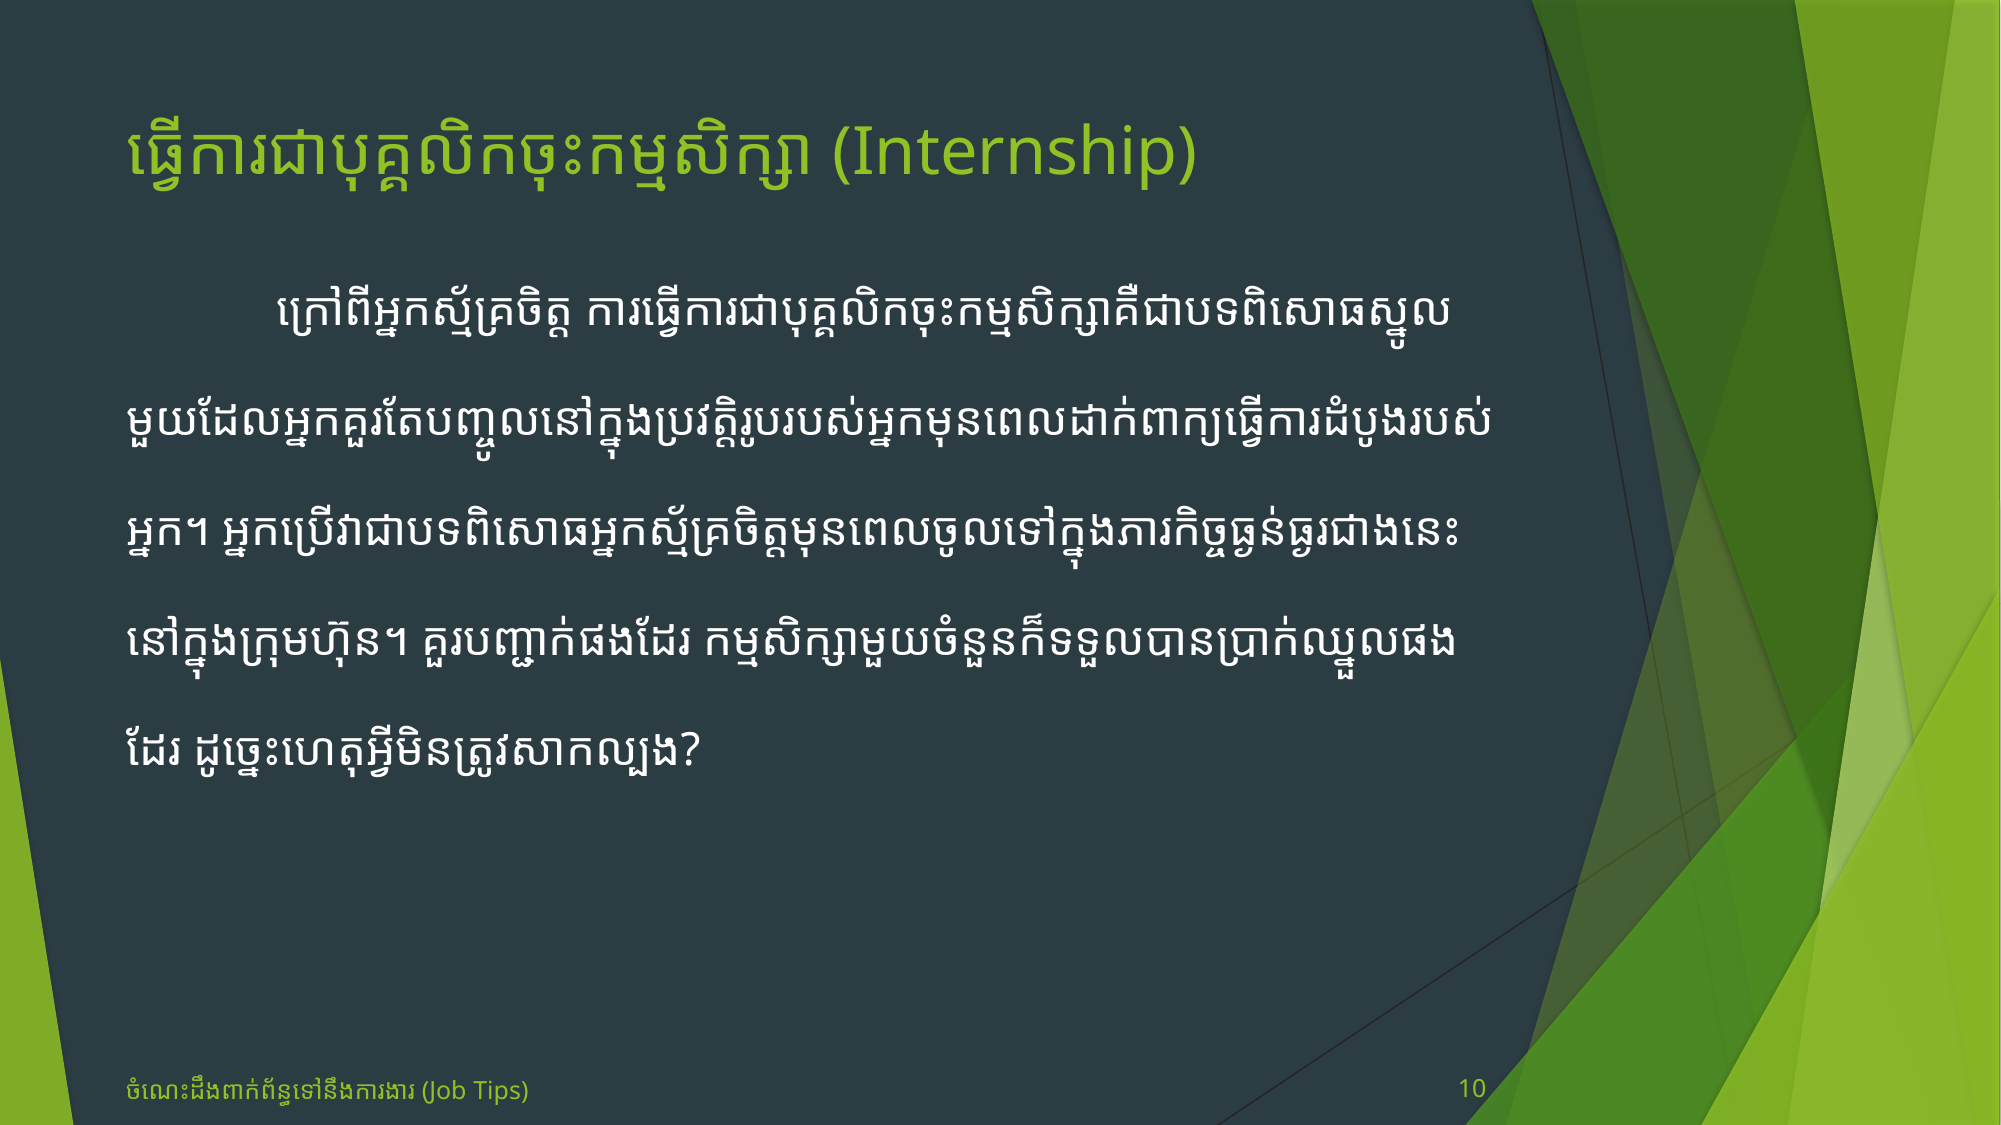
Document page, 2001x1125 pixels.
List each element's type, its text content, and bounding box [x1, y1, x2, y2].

list ក្រៅពីអ្នកស្ម័គ្រចិត្ត ការធ្វើការជាបុគ្គលិកចុះកម្មសិក្សាគឺជាបទពិសោធស្នូលមួយដែលអ្នកគួរតែបញ្ចូលនៅក្នុងប្រវត្តិរូបរបស់អ្នកមុនពេលដាក់ពាក្យធ្វើការដំបូងរបស់អ្នក។ អ្នកប្រើវាជាបទពិសោធអ្នកស្ម័គ្រចិត្តមុនពេលចូលទៅក្នុងភារកិច្ចធ្ងន់ធ្ងរជាងនេះនៅក្នុងក្រុមហ៊ុន។ គួរបញ្ជាក់ផងដែរ កម្មសិក្សាមួយចំនួនក៏ទទួលបានប្រាក់ឈ្នួលផងដែរ ដូច្នេះហេតុអ្វីមិនត្រូវសាកល្បង? [111, 217, 1522, 1060]
title ធ្វើការជាបុគ្គលិកចុះកម្មសិក្សា (Internship) [111, 99, 1750, 175]
slide_number 10 [1409, 1059, 1502, 1120]
footer ចំណេះដឹងពាក់ព័ន្ធទៅនឹងការងារ (Job Tips) [111, 1059, 1145, 1120]
